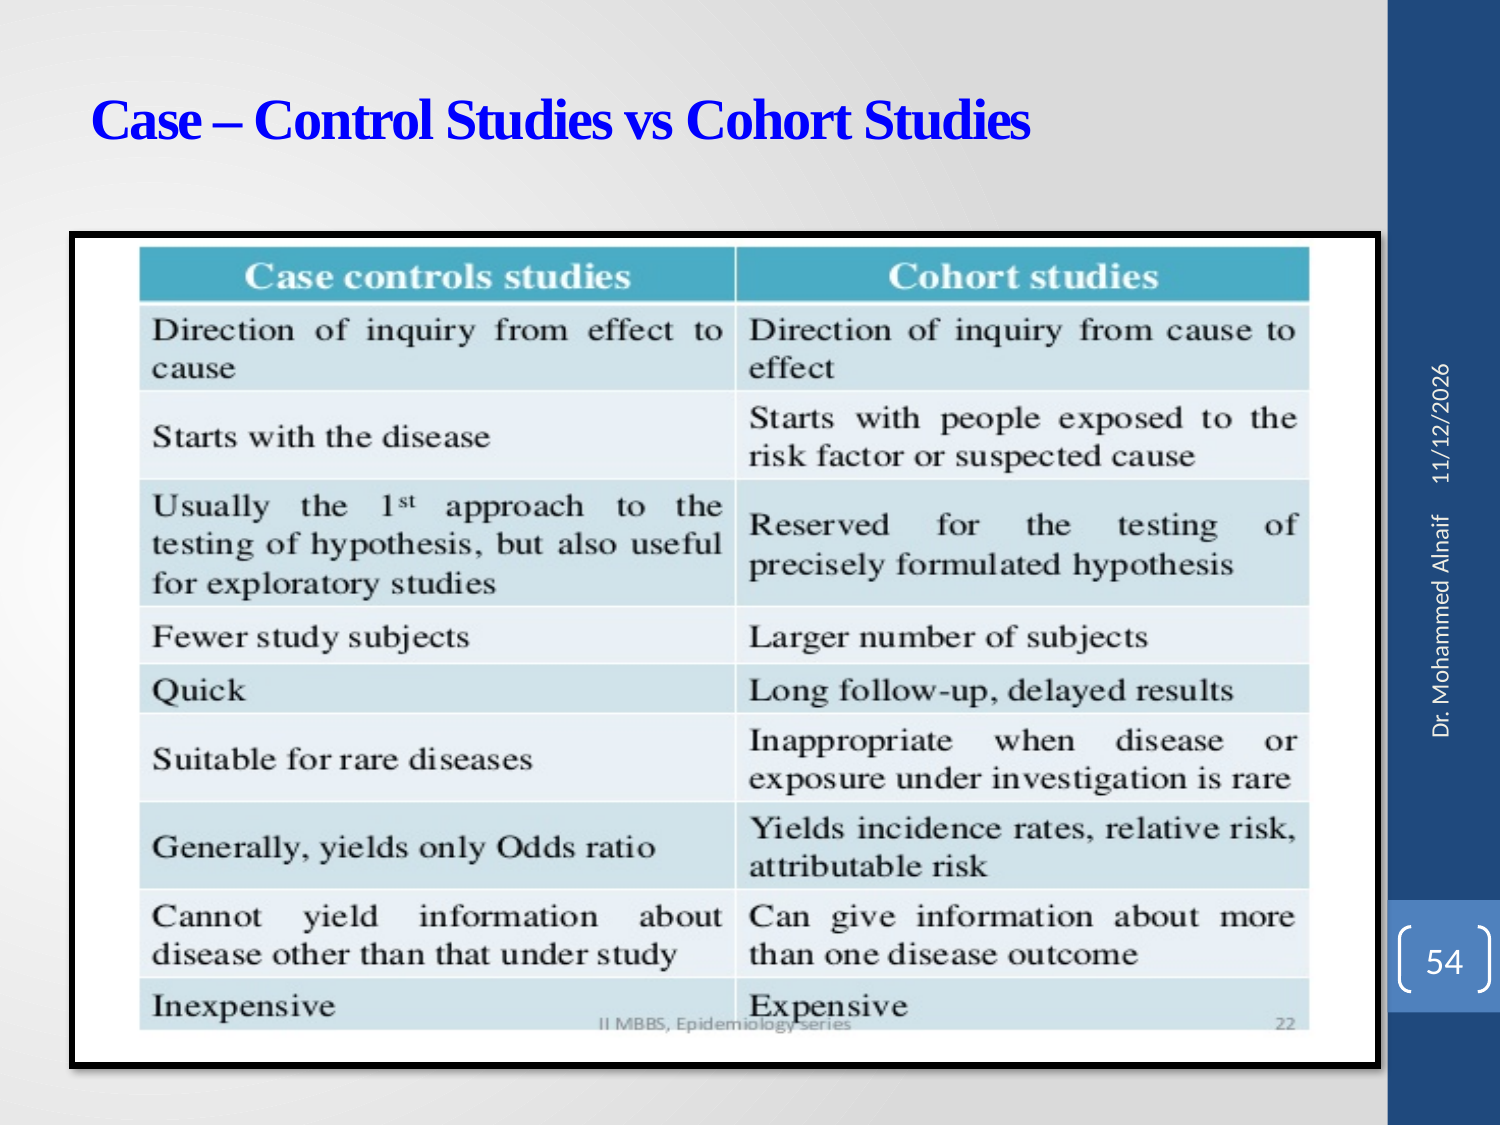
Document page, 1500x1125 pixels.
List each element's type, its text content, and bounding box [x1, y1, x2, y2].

slide_number 54 [1397, 925, 1492, 994]
picture [74, 236, 1376, 1063]
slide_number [1408, 100, 1469, 500]
title Case – Control Studies vs Cohort Studies [75, 62, 1325, 170]
footer Dr. Mohammed Alnaif [1408, 500, 1469, 889]
